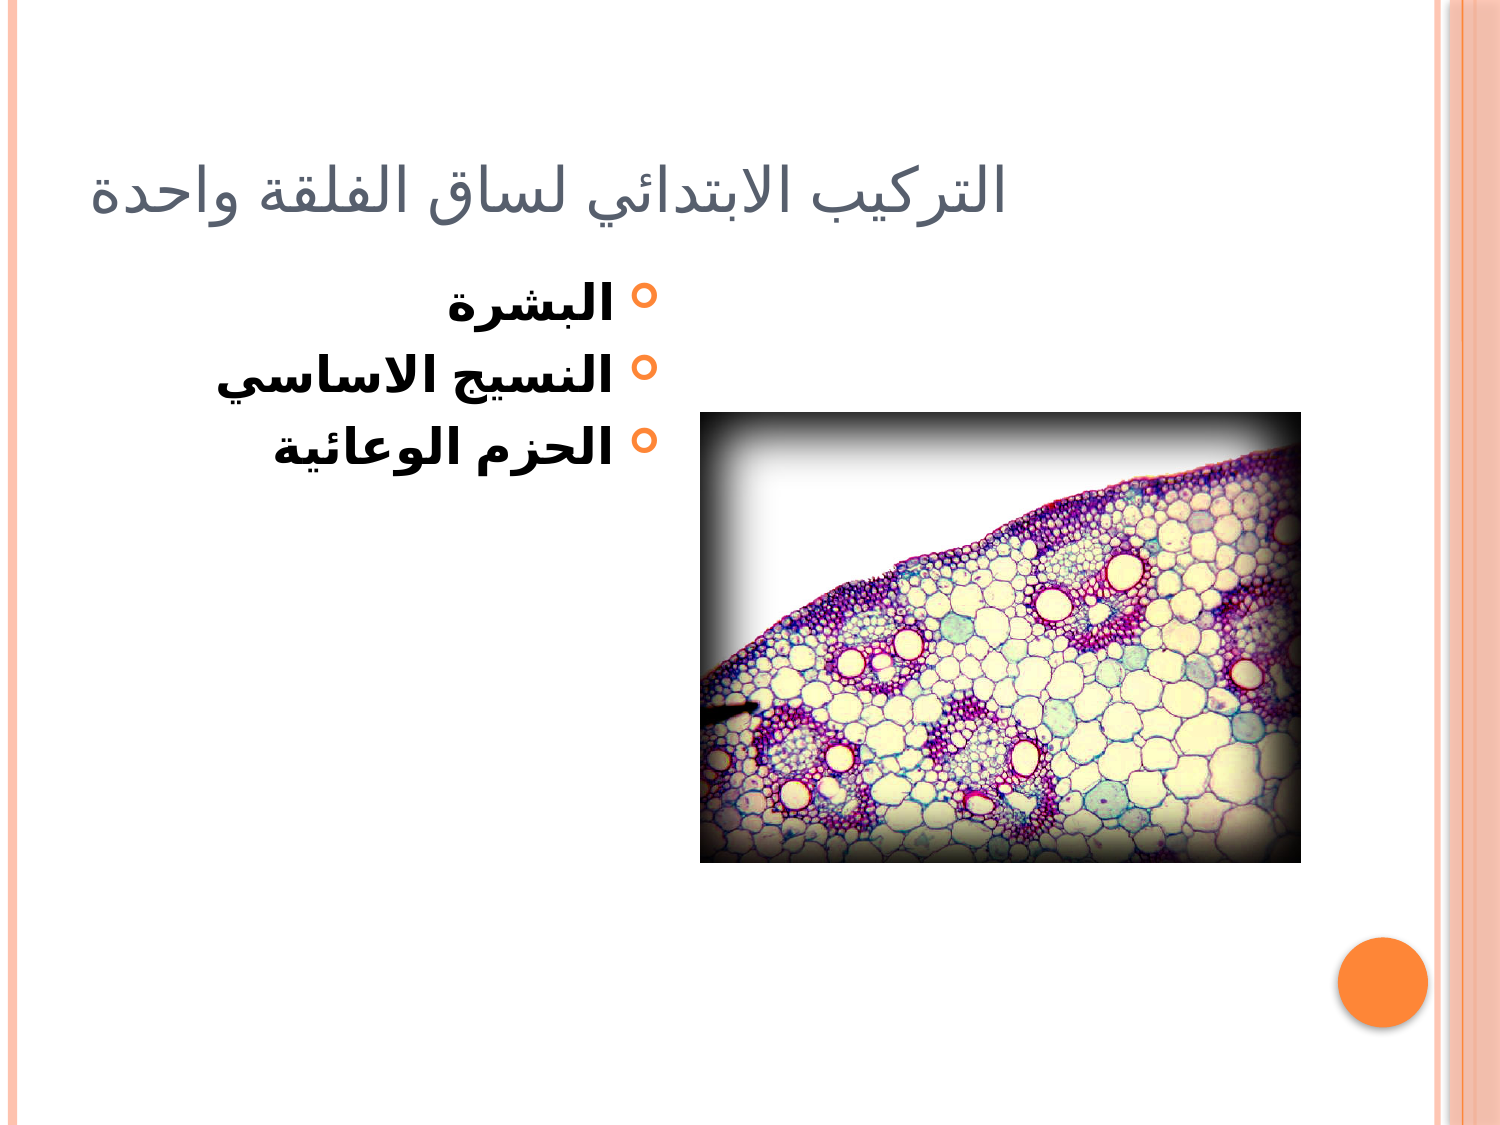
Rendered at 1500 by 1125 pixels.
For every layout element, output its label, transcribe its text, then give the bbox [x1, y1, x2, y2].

list البشرة النسيج الاساسي الحزم الوعائية [75, 262, 675, 1013]
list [699, 411, 1301, 863]
title التركيب الابتدائي لساق الفلقة واحدة [75, 45, 1300, 233]
